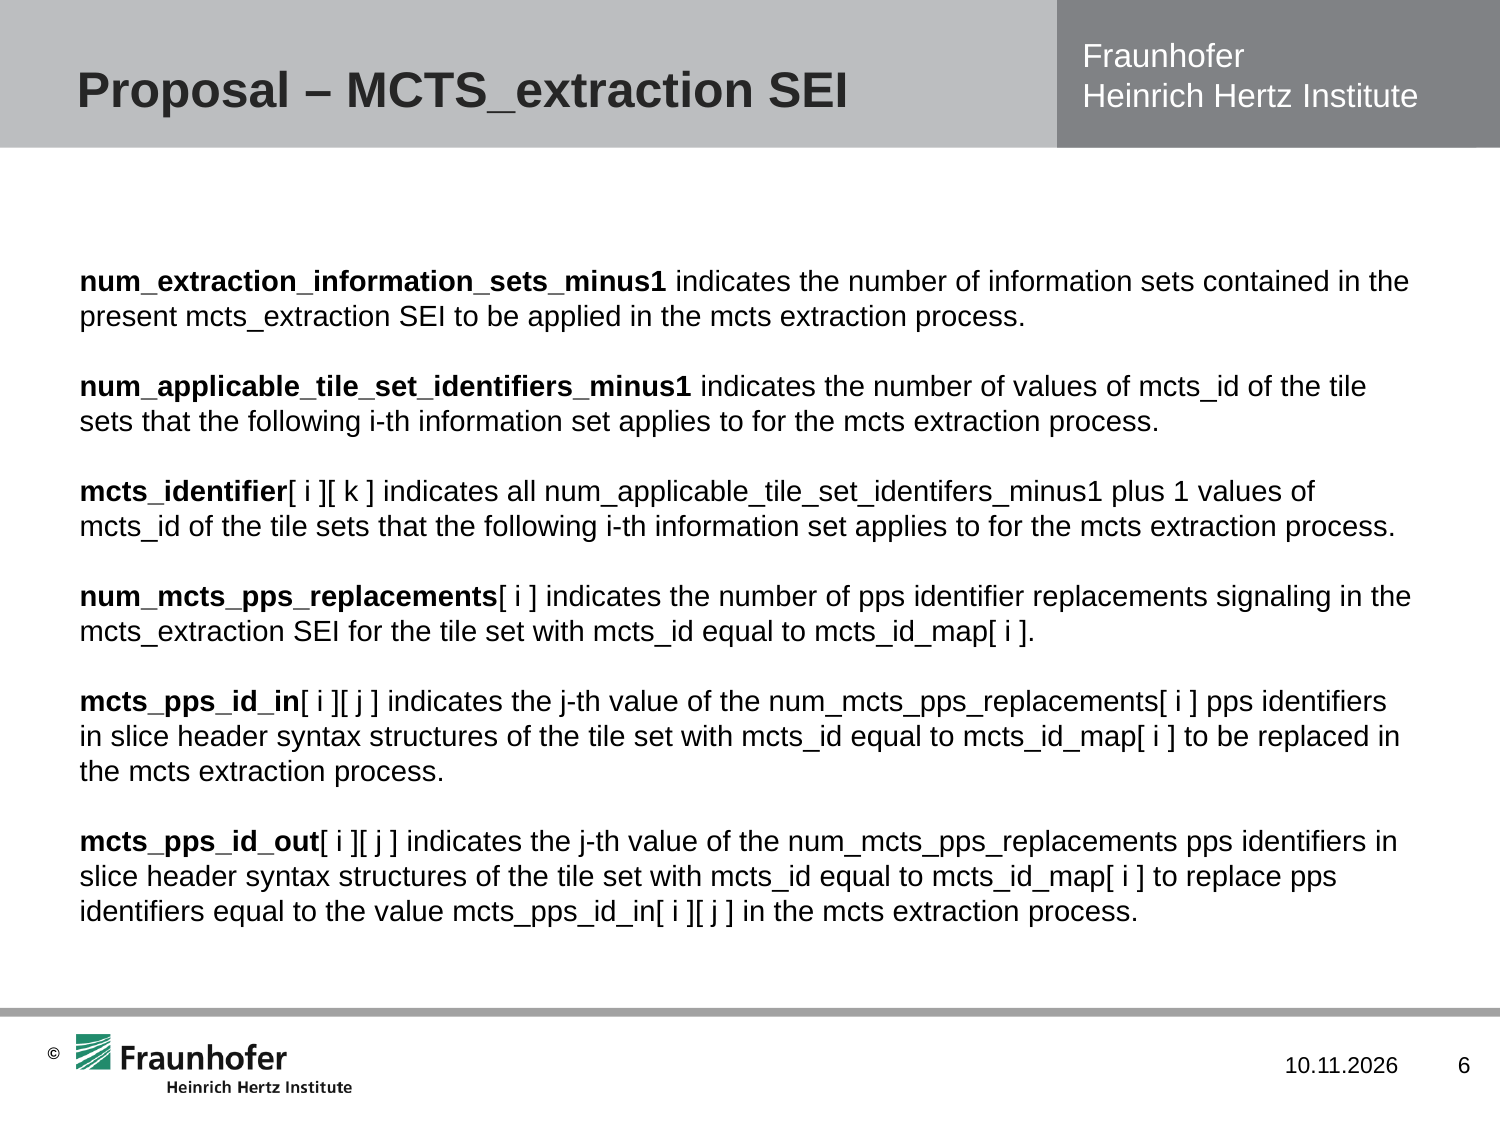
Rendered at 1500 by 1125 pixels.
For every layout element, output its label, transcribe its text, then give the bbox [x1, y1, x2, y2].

title Proposal – MCTS_extraction SEI [76, 58, 1022, 118]
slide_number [1019, 1034, 1394, 1094]
slide_number 6 [1394, 1034, 1471, 1094]
text_box num_extraction_information_sets_minus1 indicates the number of information sets contained in the present mcts_extraction SEI to be applied in the mcts extraction process. num_applicable_tile_set_identifiers_minus1 indicates the number of values of mcts_id of the tile sets that the following i-th information set applies to for the mcts extraction process. mcts_identifier[ i ][ k ] indicates all num_applicable_tile_set_identifers_minus1 plus 1 values of mcts_id of the tile sets that the following i-th information set applies to for the mcts extraction process. num_mcts_pps_replacements[ i ] indicates the number of pps identifier replacements signaling in the mcts_extraction SEI for the tile set with mcts_id equal to mcts_id_map[ i ]. mcts_pps_id_in[ i ][ j ] indicates the j-th value of the num_mcts_pps_replacements[ i ] pps identifiers in slice header syntax structures of the tile set with mcts_id equal to mcts_id_map[ i ] to be replaced in the mcts extraction process. mcts_pps_id_out[ i ][ j ] indicates the j-th value of the num_mcts_pps_replacements pps identifiers in slice header syntax structures of the tile set with mcts_id equal to mcts_id_map[ i ] to replace pps identifiers equal to the value mcts_pps_id_in[ i ][ j ] in the mcts extraction process. [64, 255, 1433, 935]
picture [76, 1034, 352, 1093]
